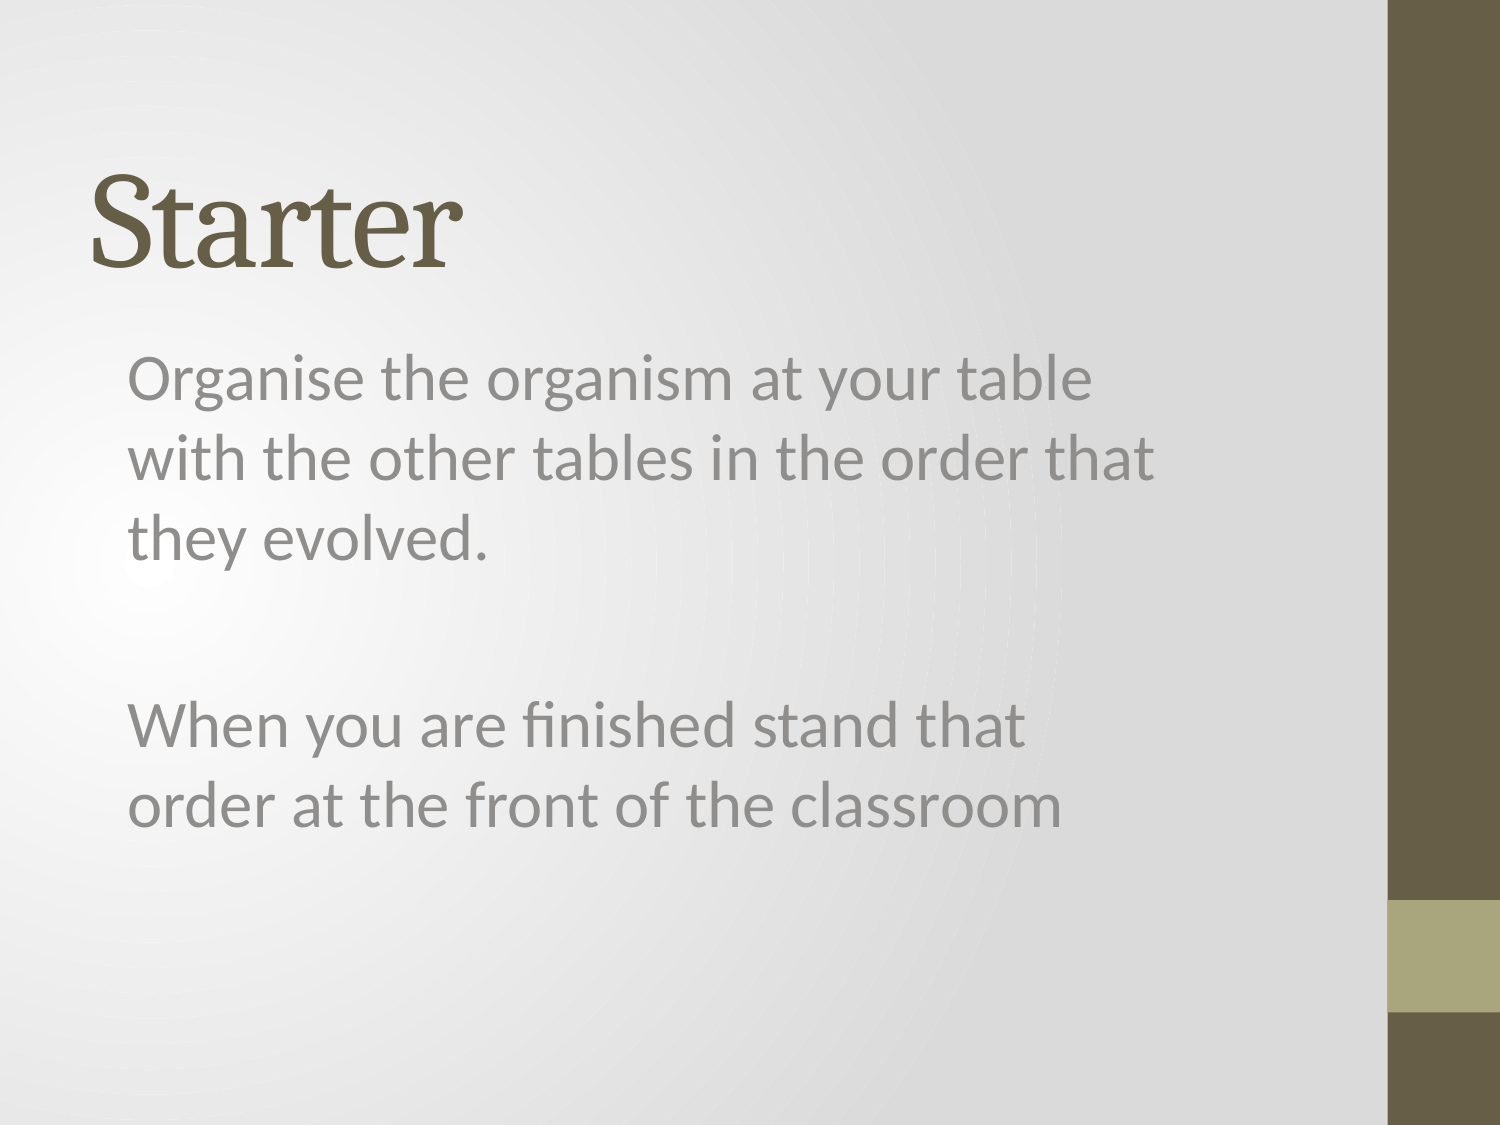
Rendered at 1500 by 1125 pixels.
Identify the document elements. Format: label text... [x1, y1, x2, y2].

title Starter [76, 78, 1315, 303]
subtitle Organise the organism at your table with the other tables in the order that they evolved. When you are finished stand that order at the front of the classroom [112, 326, 1173, 925]
